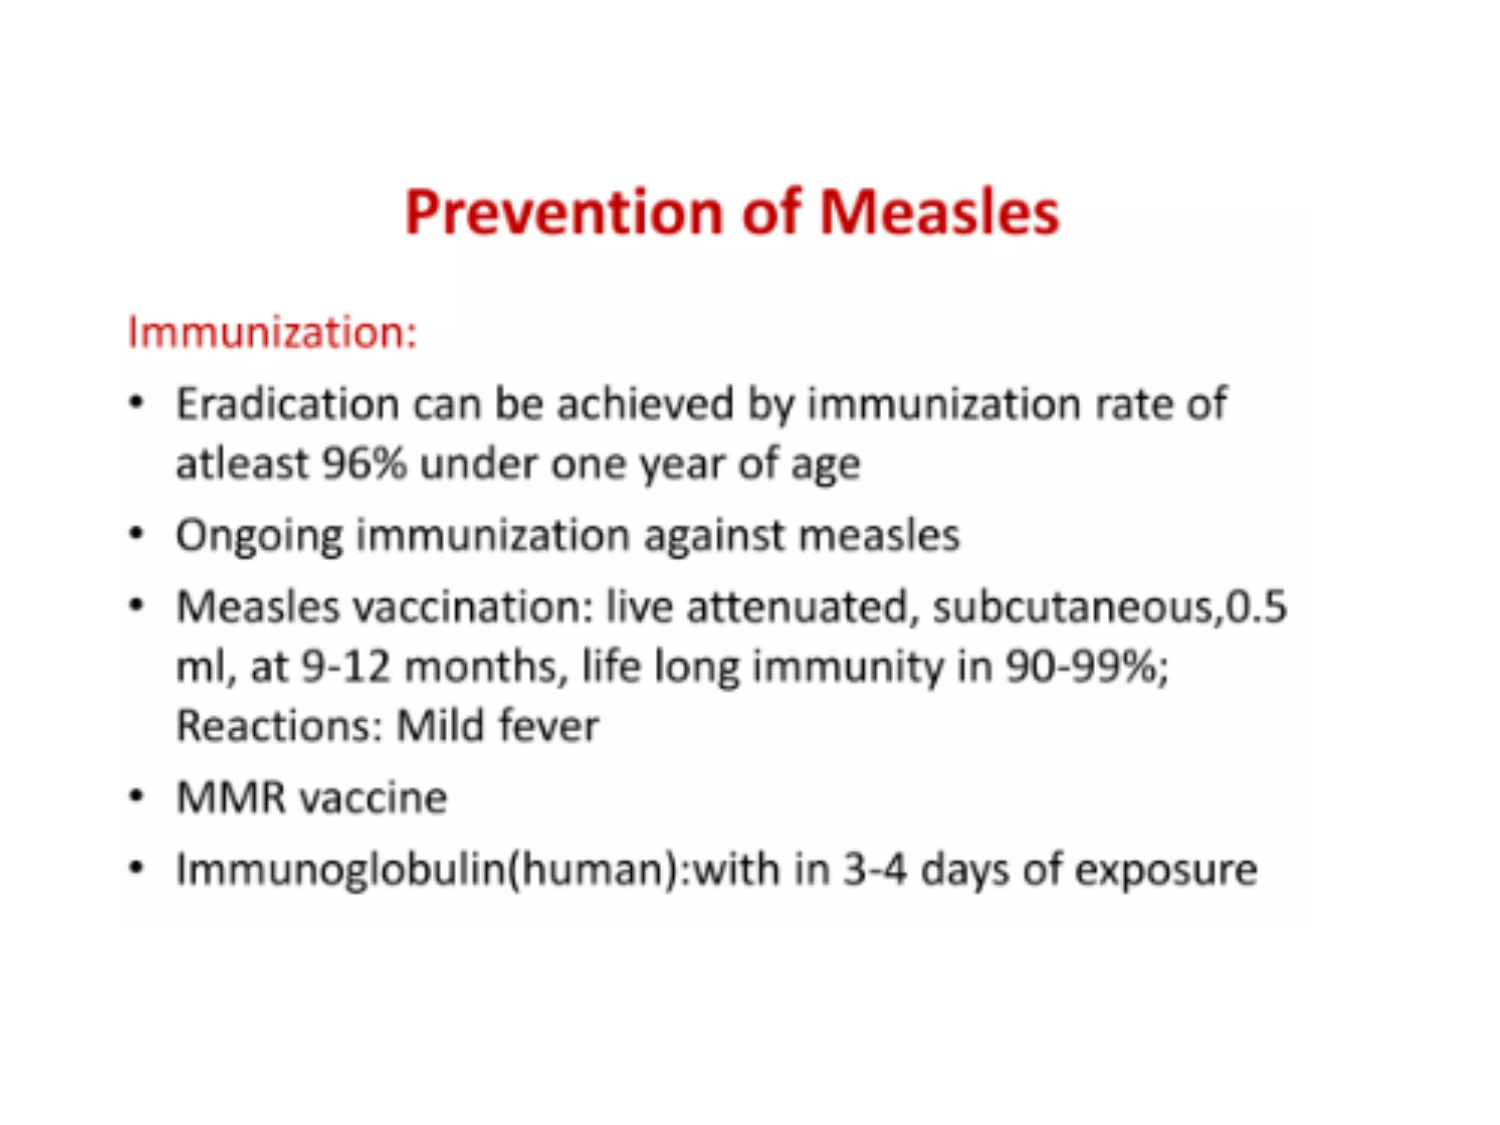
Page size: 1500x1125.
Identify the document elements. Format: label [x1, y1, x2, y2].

picture [45, 162, 1310, 926]
